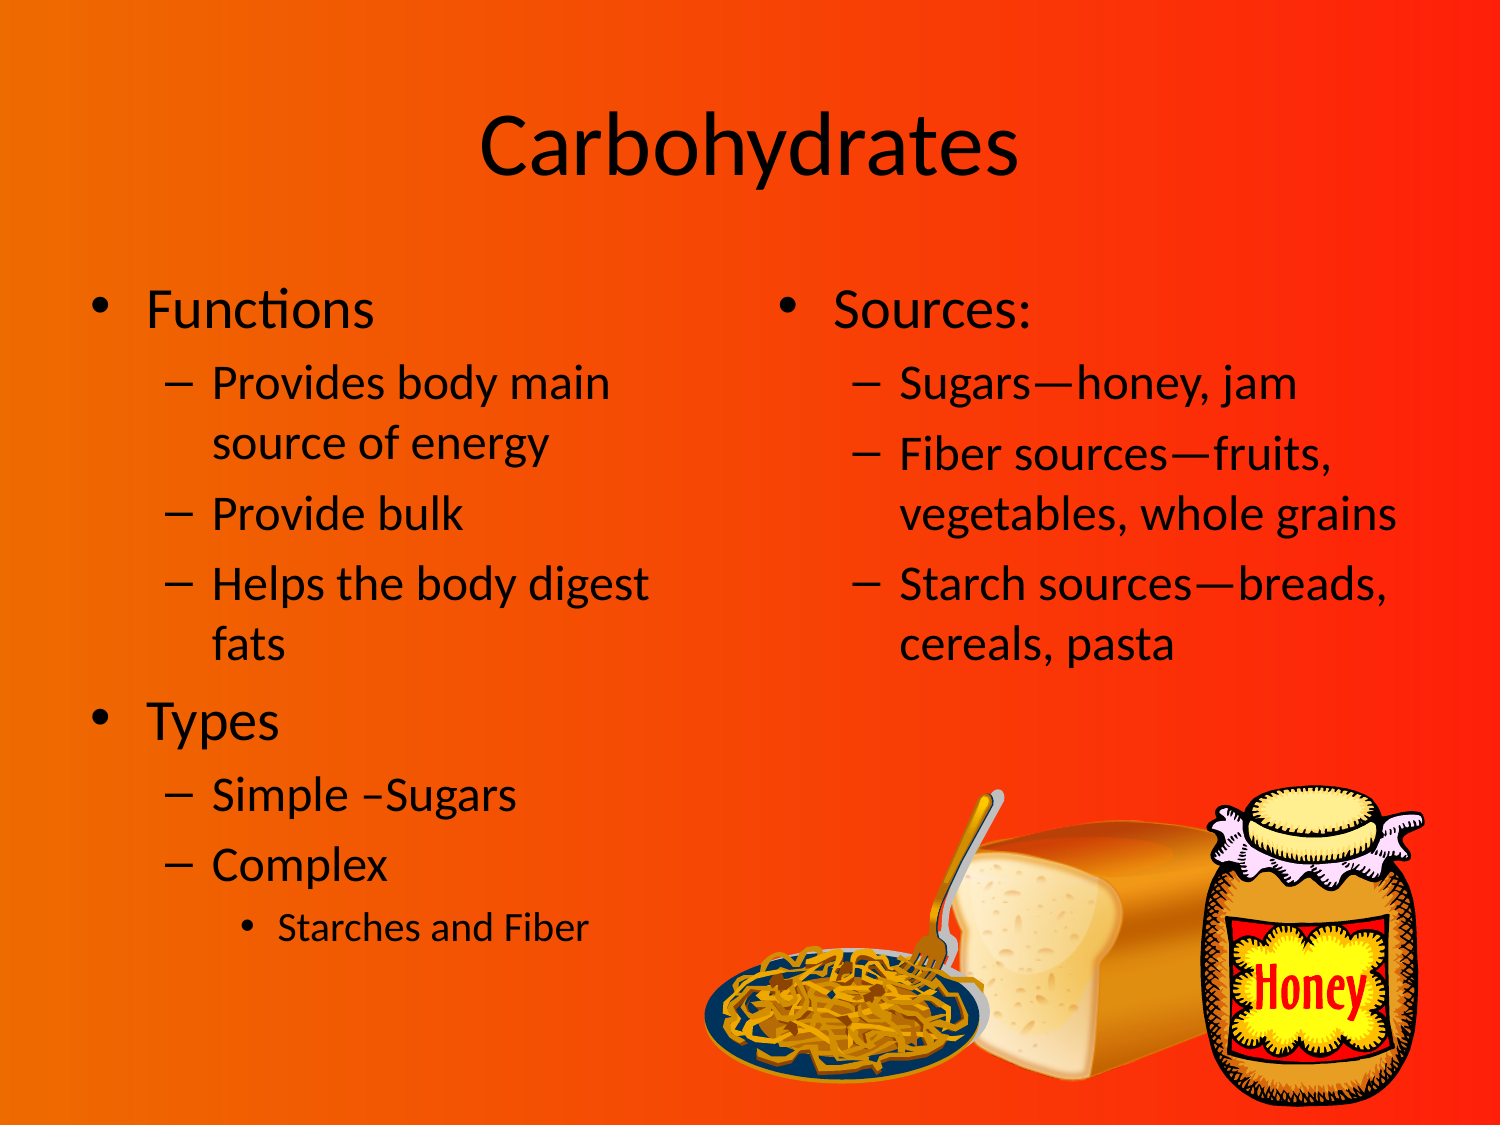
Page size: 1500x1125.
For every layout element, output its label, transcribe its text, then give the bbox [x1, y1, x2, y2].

picture [704, 784, 1426, 1125]
list Functions Provides body main source of energy Provide bulk Helps the body digest fats Types Simple –Sugars Complex Starches and Fiber [75, 262, 738, 1005]
title Carbohydrates [75, 45, 1425, 233]
list Sources: Sugars—honey, jam Fiber sources—fruits, vegetables, whole grains Starch sources—breads, cereals, pasta [762, 262, 1425, 784]
